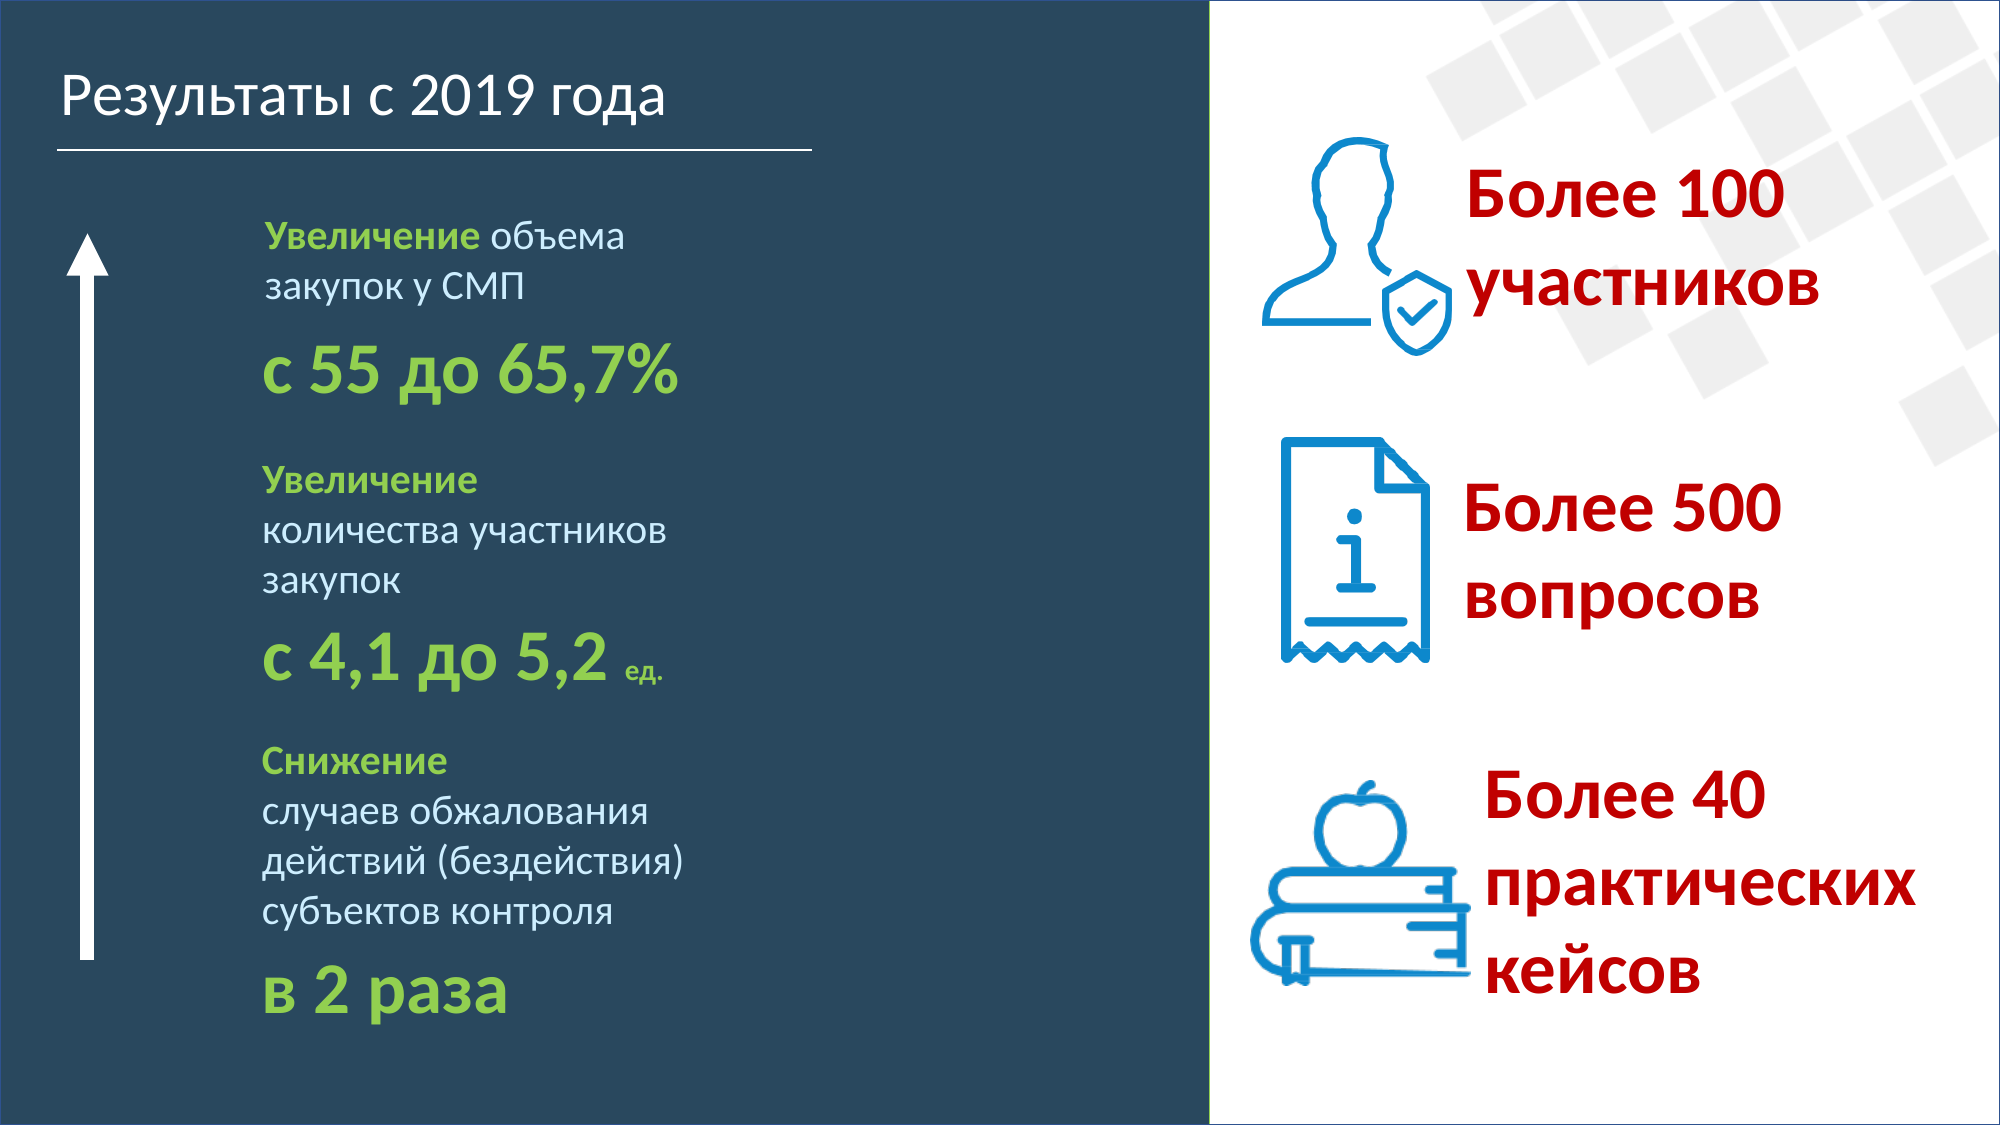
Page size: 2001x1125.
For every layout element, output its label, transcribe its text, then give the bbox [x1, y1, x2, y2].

text_box Более 40 практических кейсов [1470, 737, 2000, 1016]
text_box с 4,1 до 5,2 ед. [247, 599, 691, 703]
text_box Более 500 вопросов [1448, 451, 2000, 641]
text_box Увеличение объема закупок у СМП [249, 200, 734, 313]
picture [1280, 437, 1430, 663]
text_box в 2 раза [246, 933, 732, 1036]
text_box [0, 0, 2000, 1125]
text_box Результаты с 2019 года [46, 45, 1075, 136]
text_box Более 100 участников [1454, 137, 2000, 328]
text_box [1026, 0, 2000, 488]
text_box с 55 до 65,7% [247, 313, 791, 416]
text_box Увеличение количества участников закупок [247, 444, 691, 599]
picture [1249, 779, 1471, 986]
text_box Снижение случаев обжалования действий (бездействия) субъектов контроля [247, 725, 757, 940]
picture [1262, 137, 1453, 356]
